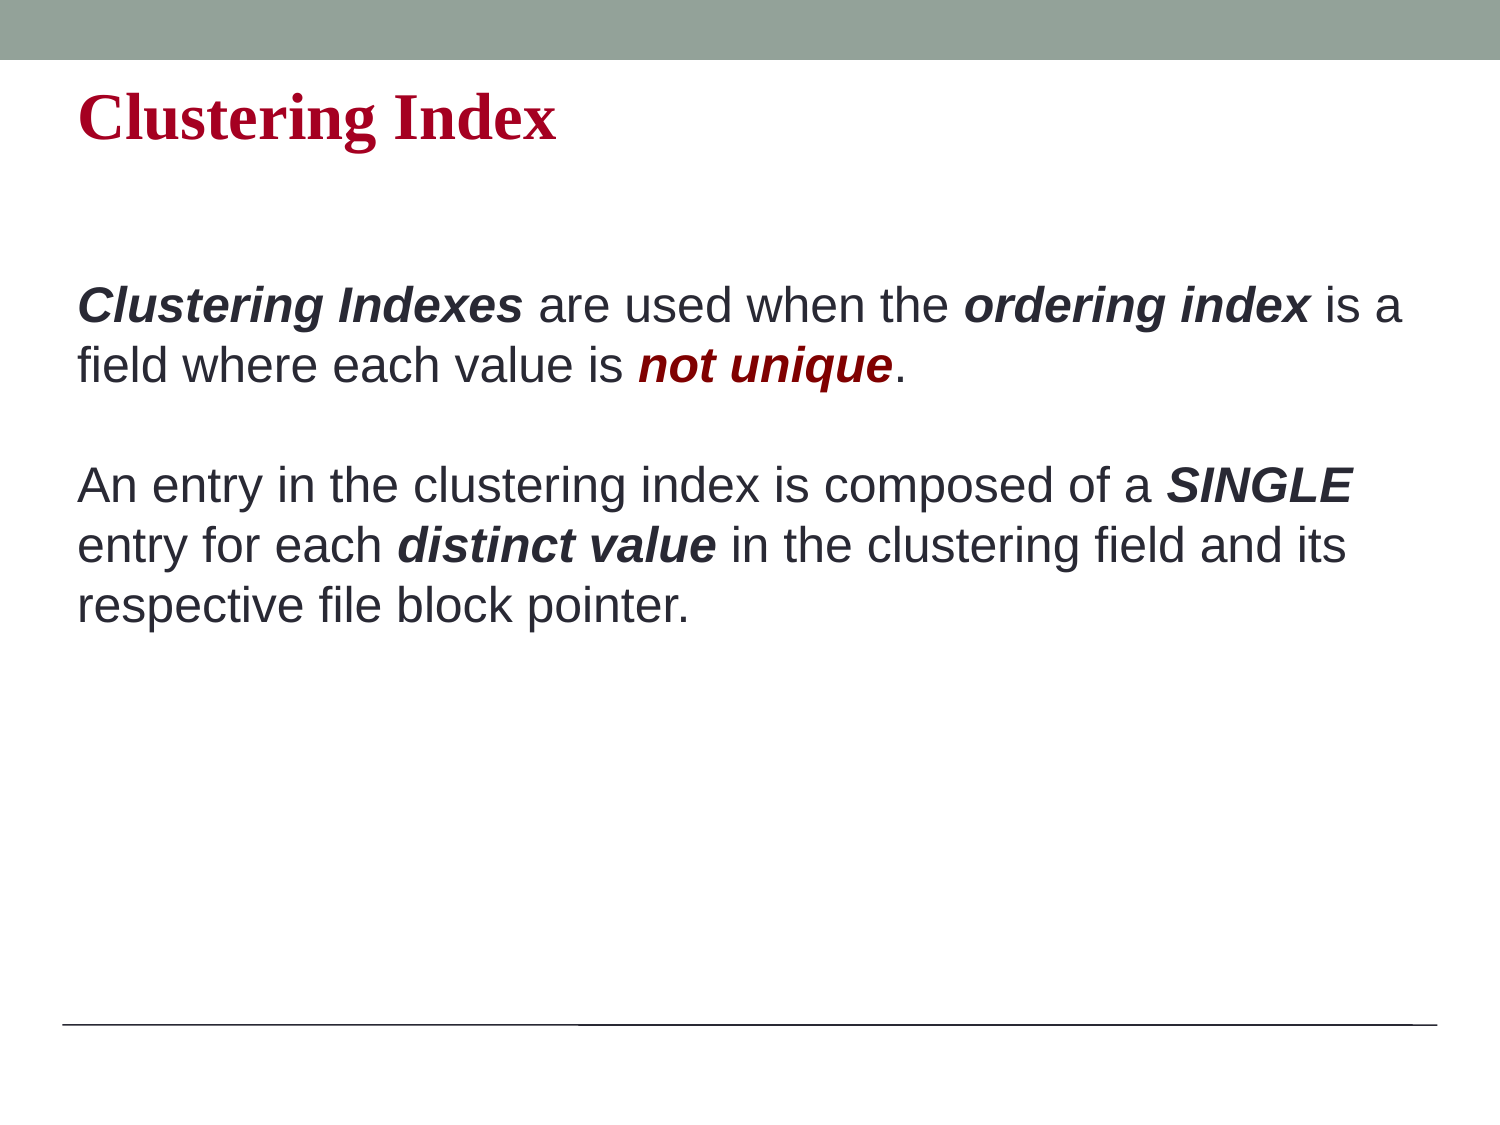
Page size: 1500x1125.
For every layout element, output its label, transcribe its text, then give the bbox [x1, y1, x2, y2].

text_box Clustering Index Clustering Indexes are used when the ordering index is a field where each value is not unique. An entry in the clustering index is composed of a SINGLE entry for each distinct value in the clustering field and its respective file block pointer. [62, 62, 1425, 641]
